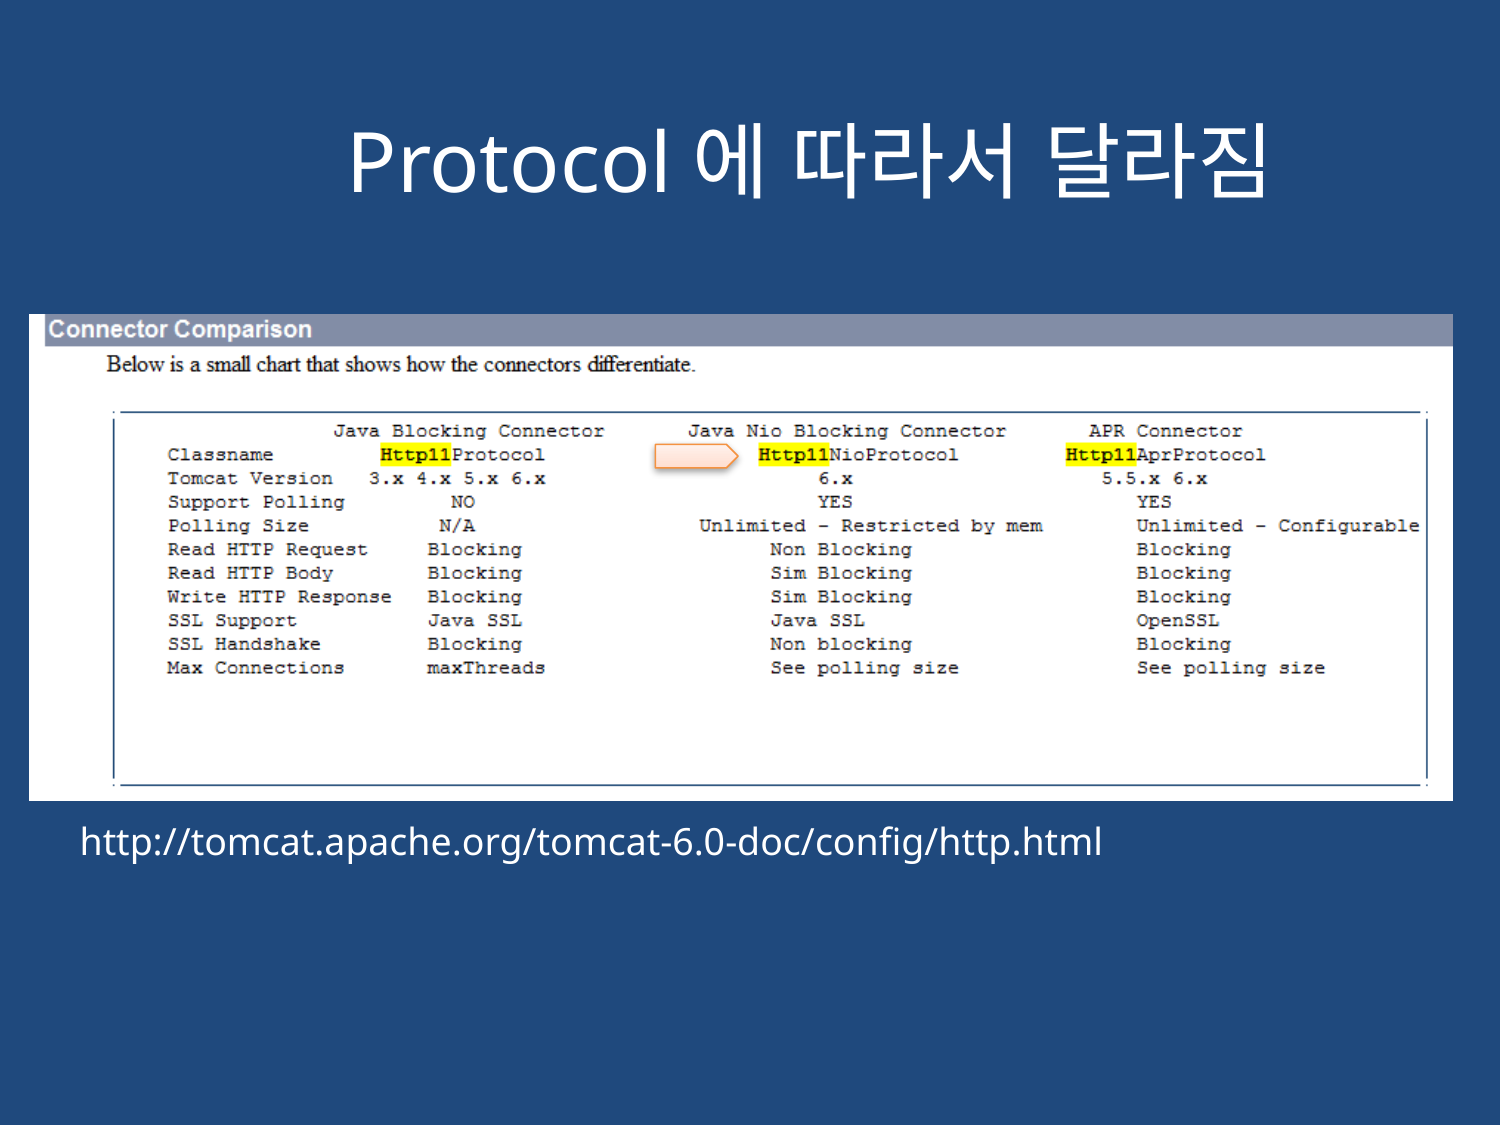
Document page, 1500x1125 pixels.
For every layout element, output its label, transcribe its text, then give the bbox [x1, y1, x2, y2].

text_box http://tomcat.apache.org/tomcat-6.0-doc/config/http.html [64, 810, 1199, 871]
text_box Protocol에 따라서 달라짐 [332, 101, 1290, 217]
picture [29, 314, 1453, 801]
